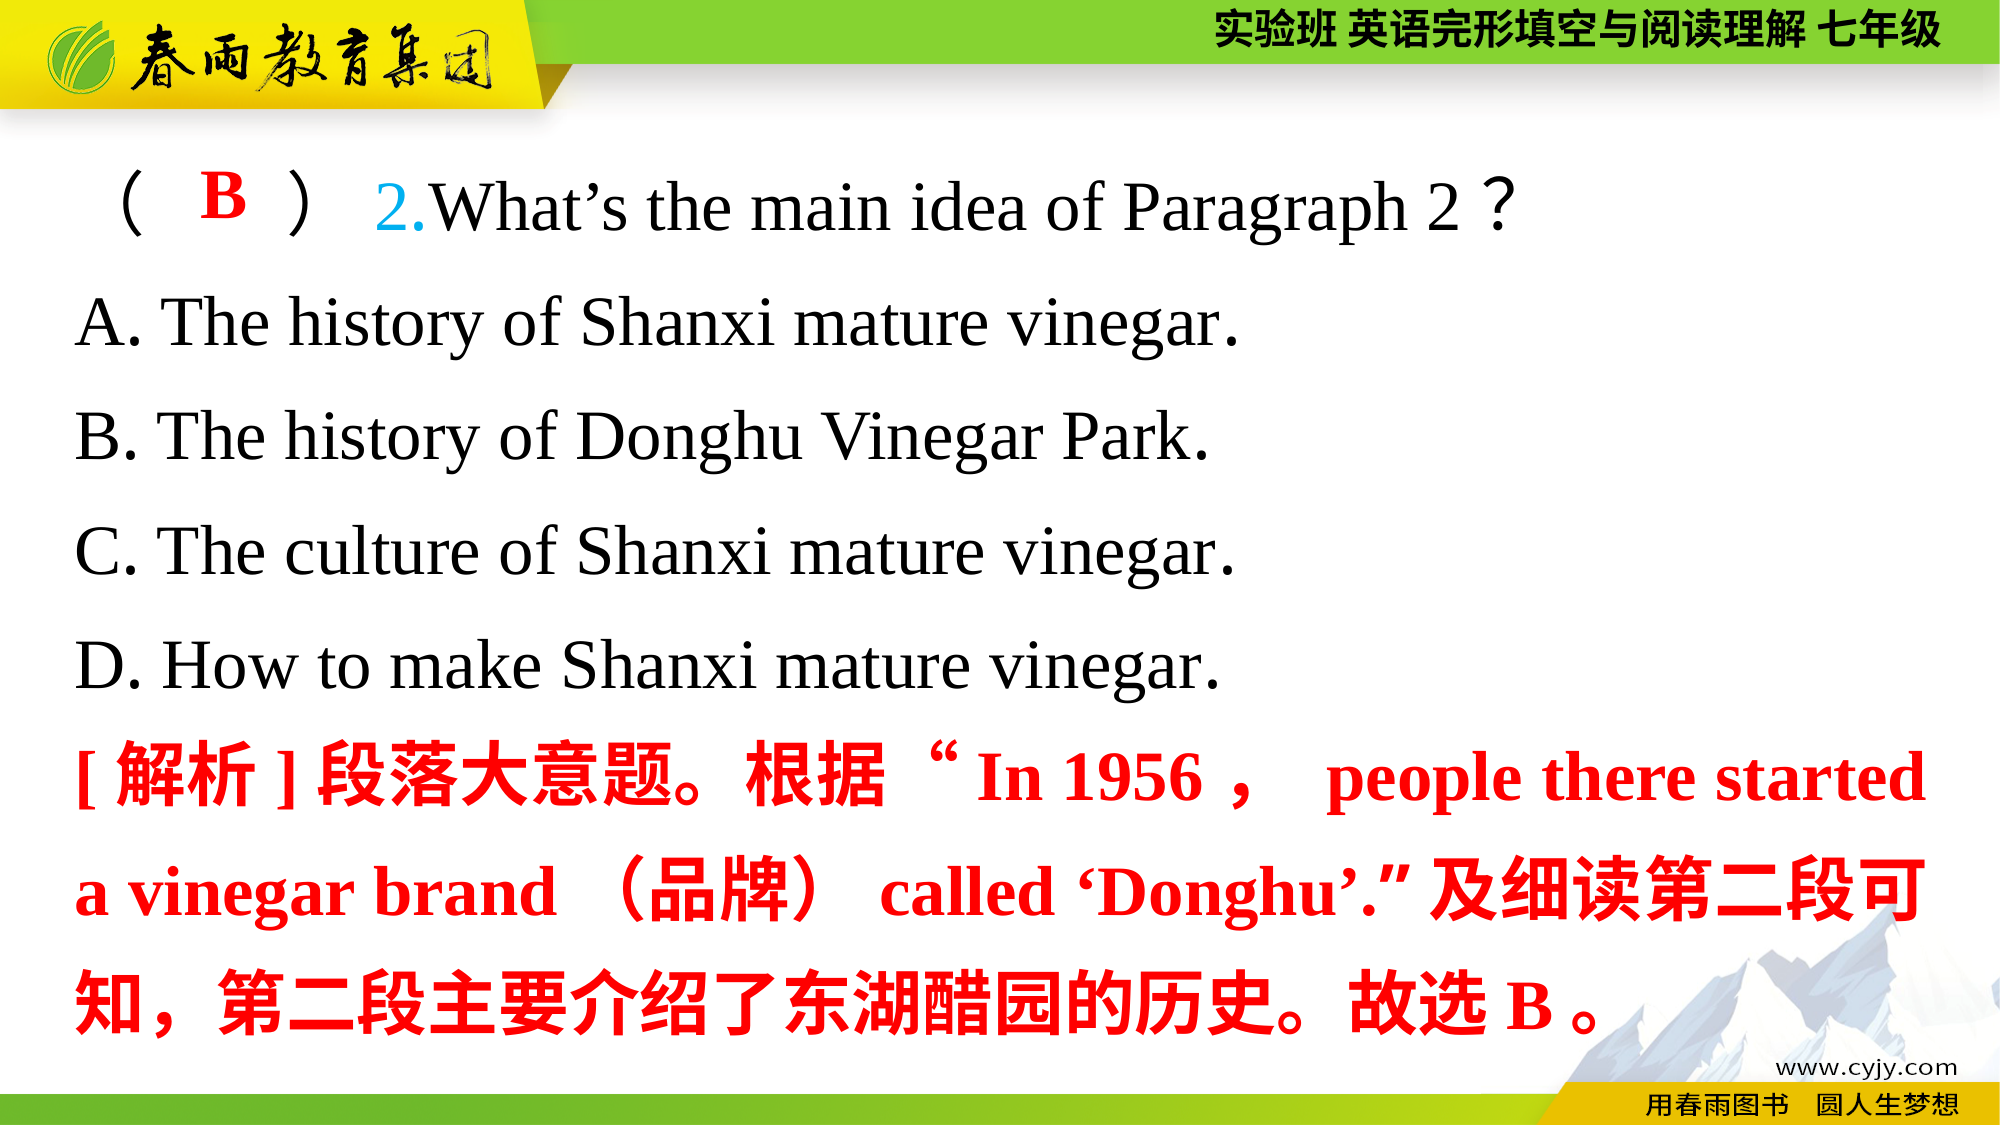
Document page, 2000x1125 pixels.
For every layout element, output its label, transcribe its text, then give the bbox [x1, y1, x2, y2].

text_box B [185, 140, 263, 240]
picture [0, 0, 2000, 1125]
list （ ）2.What’s the main idea of Paragraph 2？ A. The history of Shanxi mature vinegar. B. The history of Donghu Vinegar Park. C. The culture of Shanxi mature vinegar. D. How to make Shanxi mature vinegar. [59, 122, 1944, 692]
text_box [解析]段落大意题。根据“In 1956， people there started a vinegar brand（品牌）called ‘Donghu’.”及细读第二段可知，第二段主要介绍了东湖醋园的历史。故选B。 [59, 692, 1944, 1052]
